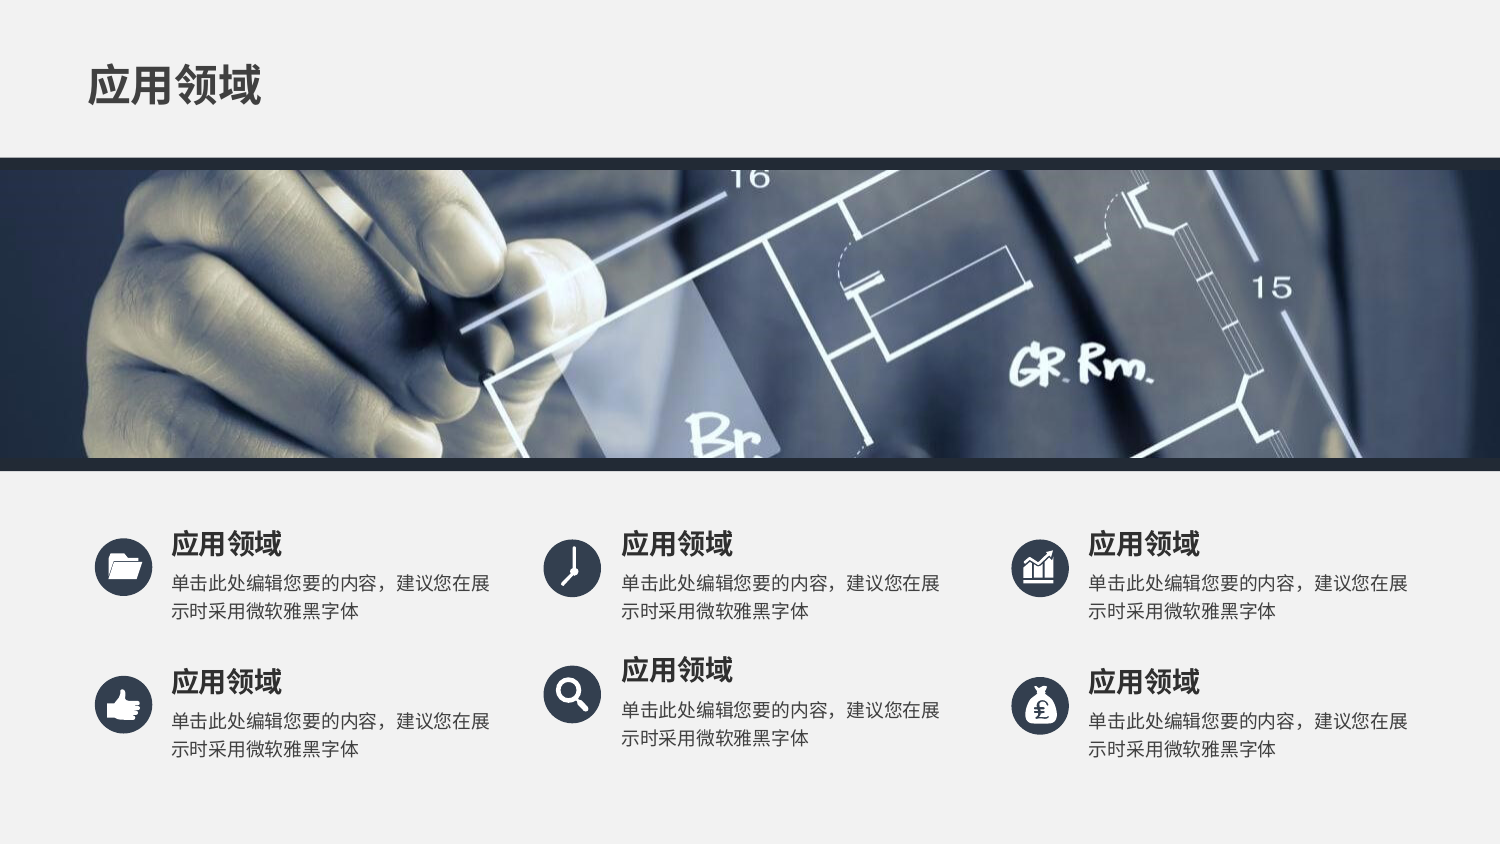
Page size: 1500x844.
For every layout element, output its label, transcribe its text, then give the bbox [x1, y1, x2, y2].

picture [0, 170, 1500, 458]
text_box [543, 539, 602, 598]
text_box 单击此处编辑您要的内容，建议您在展示时采用微软雅黑字体 [159, 560, 504, 629]
text_box 单击此处编辑您要的内容，建议您在展示时采用微软雅黑字体 [1077, 698, 1422, 766]
text_box [560, 546, 579, 587]
text_box [1025, 685, 1057, 724]
text_box [1011, 677, 1069, 735]
text_box [94, 675, 153, 734]
text_box 应用领域 [609, 520, 830, 560]
text_box [554, 676, 590, 713]
text_box 单击此处编辑您要的内容，建议您在展示时采用微软雅黑字体 [609, 687, 954, 755]
text_box [0, 458, 1500, 472]
text_box 应用领域 [1077, 520, 1298, 560]
text_box 应用领域 [159, 520, 380, 560]
text_box 应用领域 [1077, 658, 1298, 698]
text_box 单击此处编辑您要的内容，建议您在展示时采用微软雅黑字体 [159, 698, 504, 766]
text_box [1023, 550, 1054, 584]
text_box 应用领域 [609, 646, 830, 687]
text_box [543, 665, 602, 724]
text_box [106, 688, 142, 721]
text_box 应用领域 [159, 658, 432, 698]
text_box [94, 538, 153, 596]
text_box 应用领域 [75, 51, 303, 116]
text_box 单击此处编辑您要的内容，建议您在展示时采用微软雅黑字体 [1077, 560, 1422, 629]
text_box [108, 553, 143, 579]
text_box 单击此处编辑您要的内容，建议您在展示时采用微软雅黑字体 [609, 560, 954, 629]
text_box [1011, 539, 1069, 598]
text_box [0, 157, 1500, 170]
